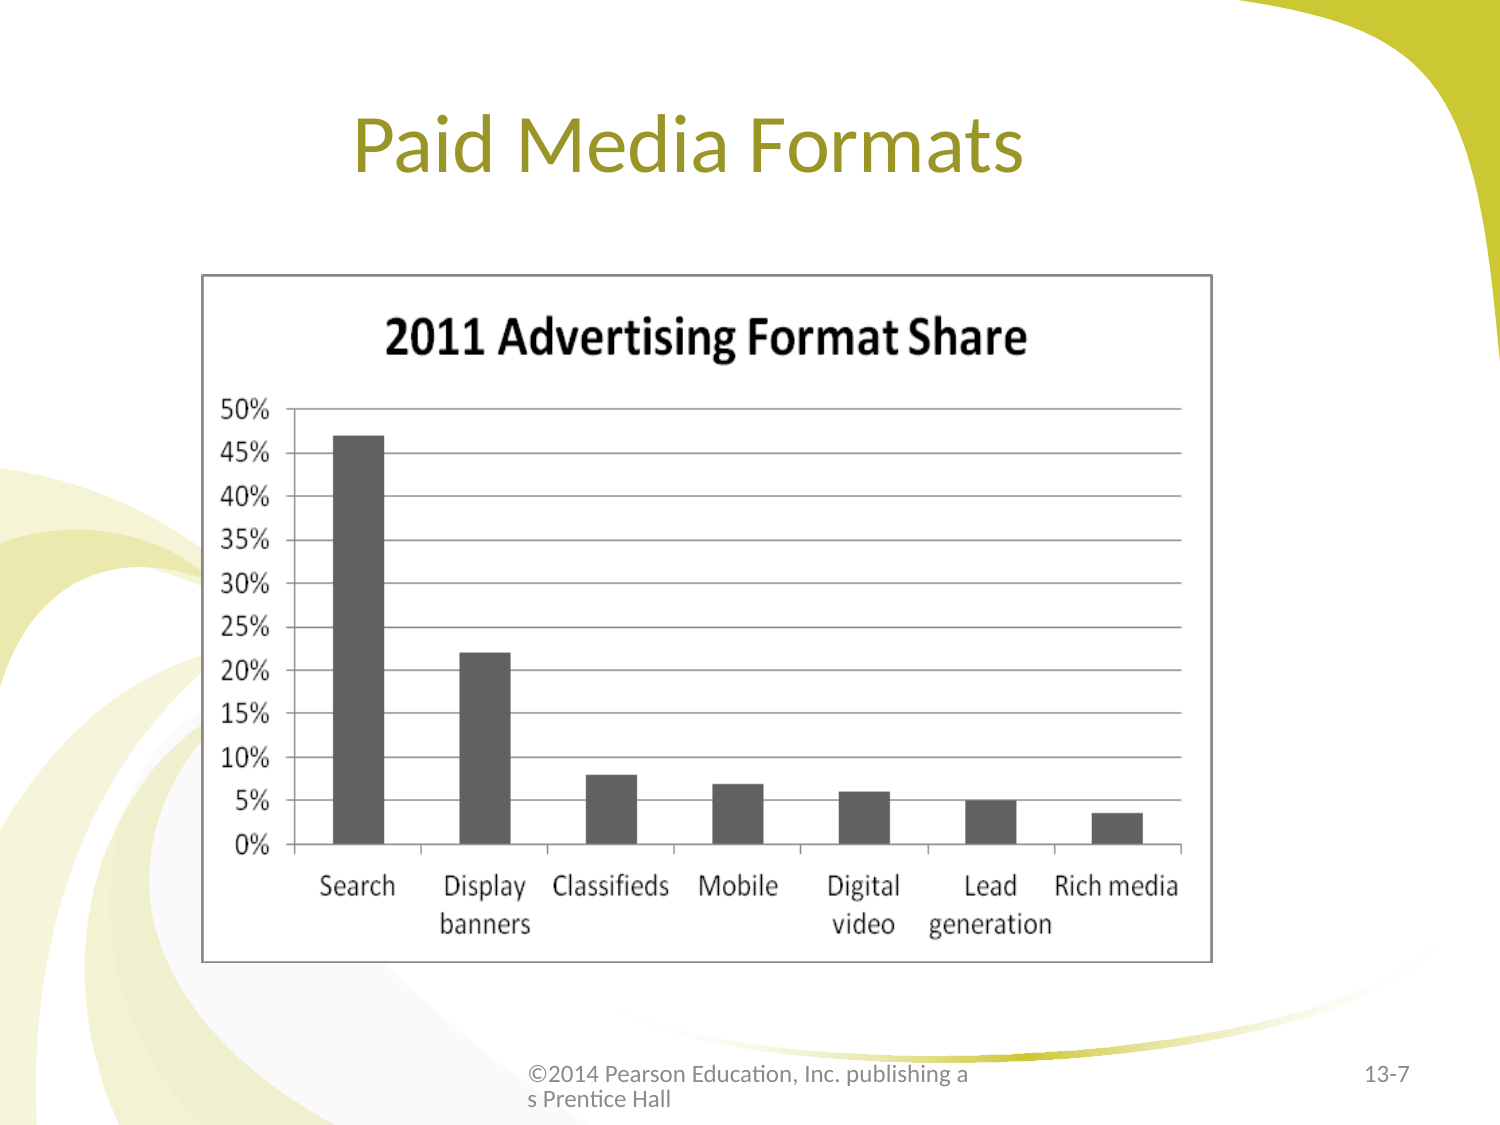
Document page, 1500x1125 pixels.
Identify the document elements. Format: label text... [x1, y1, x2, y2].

footer ©2014 Pearson Education, Inc. publishing as Prentice Hall [512, 1042, 988, 1103]
title Paid Media Formats [337, 45, 1200, 233]
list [199, 274, 1213, 963]
slide_number 13-7 [1074, 1042, 1425, 1103]
